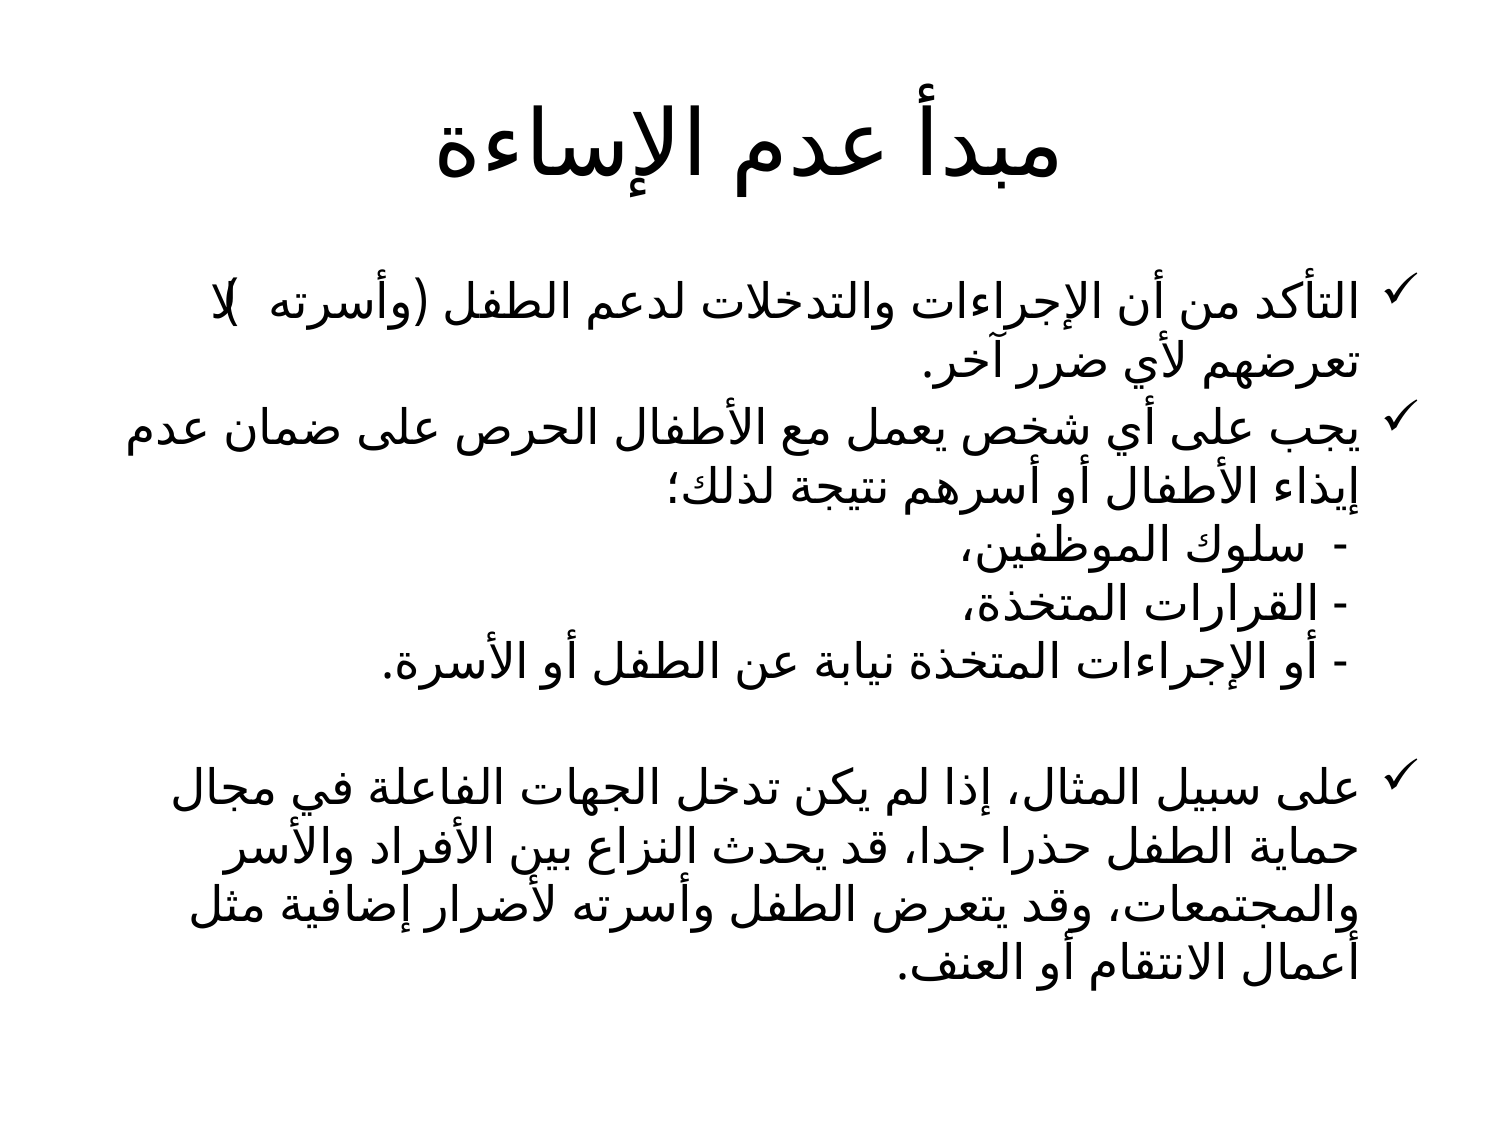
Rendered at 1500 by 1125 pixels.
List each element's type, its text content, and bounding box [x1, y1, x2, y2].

list التأكد من أن الإجراءات والتدخلات لدعم الطفل (وأسرته) لا تعرضهم لأي ضرر آخر. يجب على أي شخص يعمل مع الأطفال الحرص على ضمان عدم إيذاء الأطفال أو أسرهم نتيجة لذلك؛ - سلوك الموظفين، - القرارات المتخذة، - أو الإجراءات المتخذة نيابة عن الطفل أو الأسرة. علی سبیل المثال، إذا لم یکن تدخل الجھات الفاعلة في مجال حمایة الطفل حذرا جدا، قد یحدث النزاع بین الأفراد والأسر والمجتمعات، وقد یتعرض الطفل وأسرته لأضرار إضافیة مثل أعمال الانتقام أو العنف. [75, 262, 1425, 1005]
title مبدأ عدم الإساءة [75, 45, 1425, 233]
